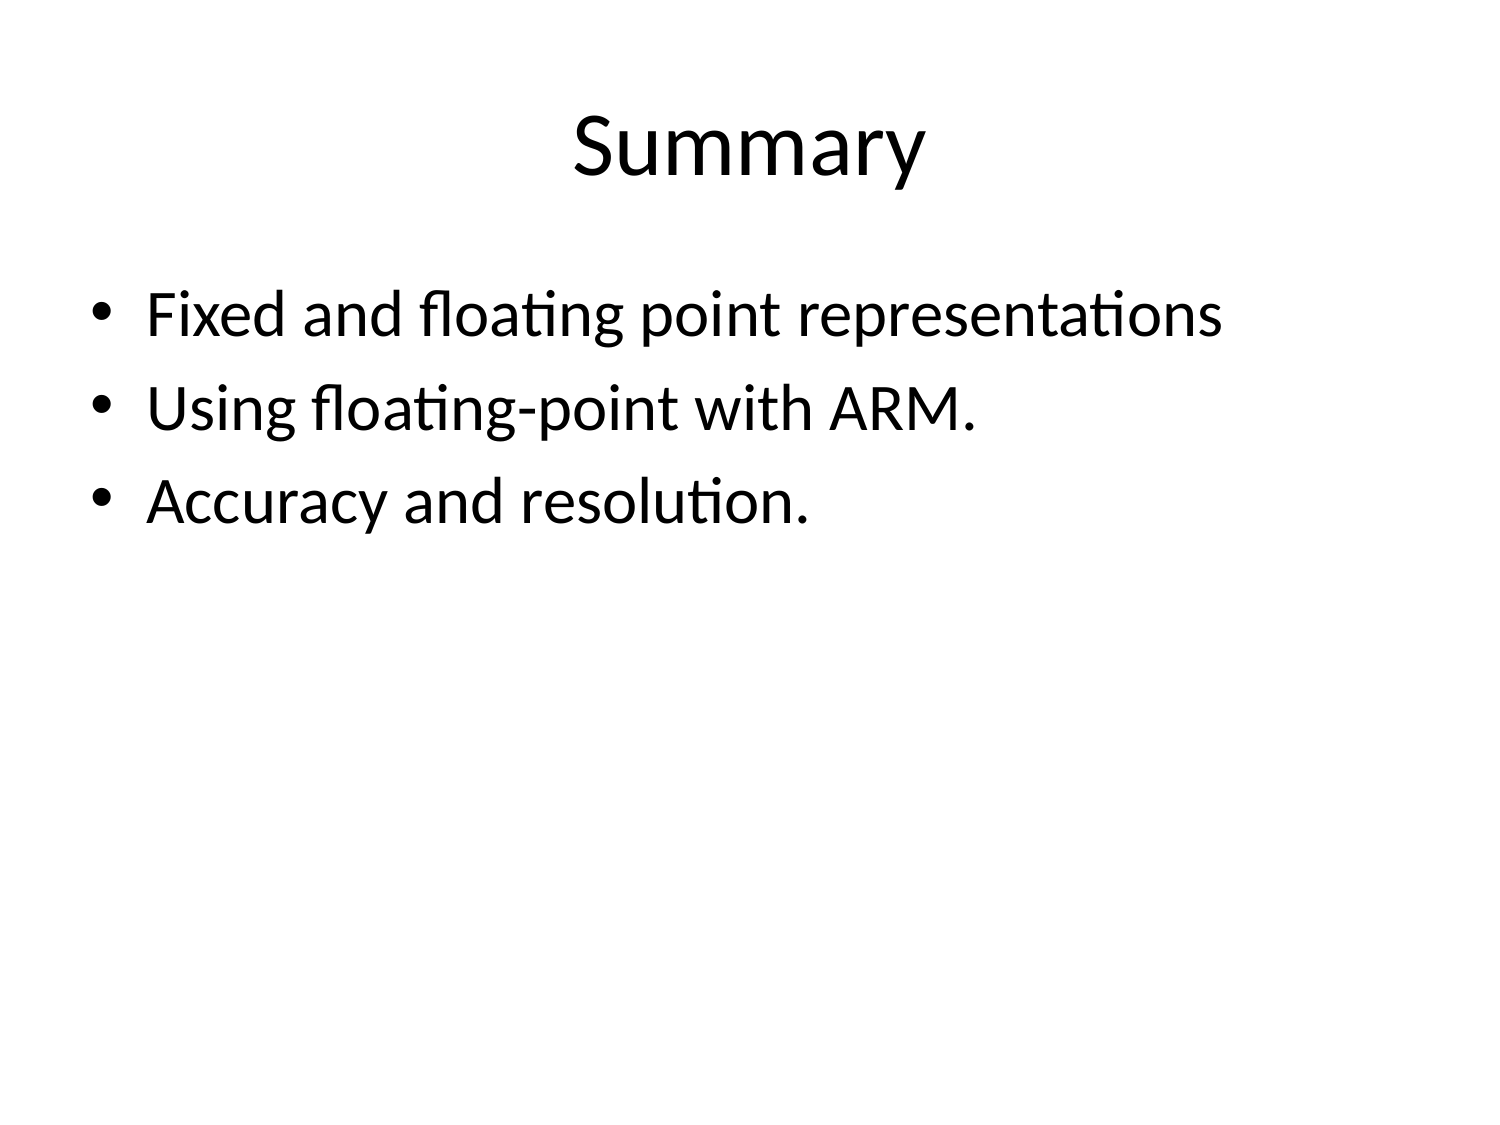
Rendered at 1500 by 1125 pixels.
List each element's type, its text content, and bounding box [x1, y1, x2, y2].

list Fixed and floating point representations Using floating-point with ARM. Accuracy and resolution. [75, 262, 1425, 1005]
title Summary [75, 45, 1425, 233]
